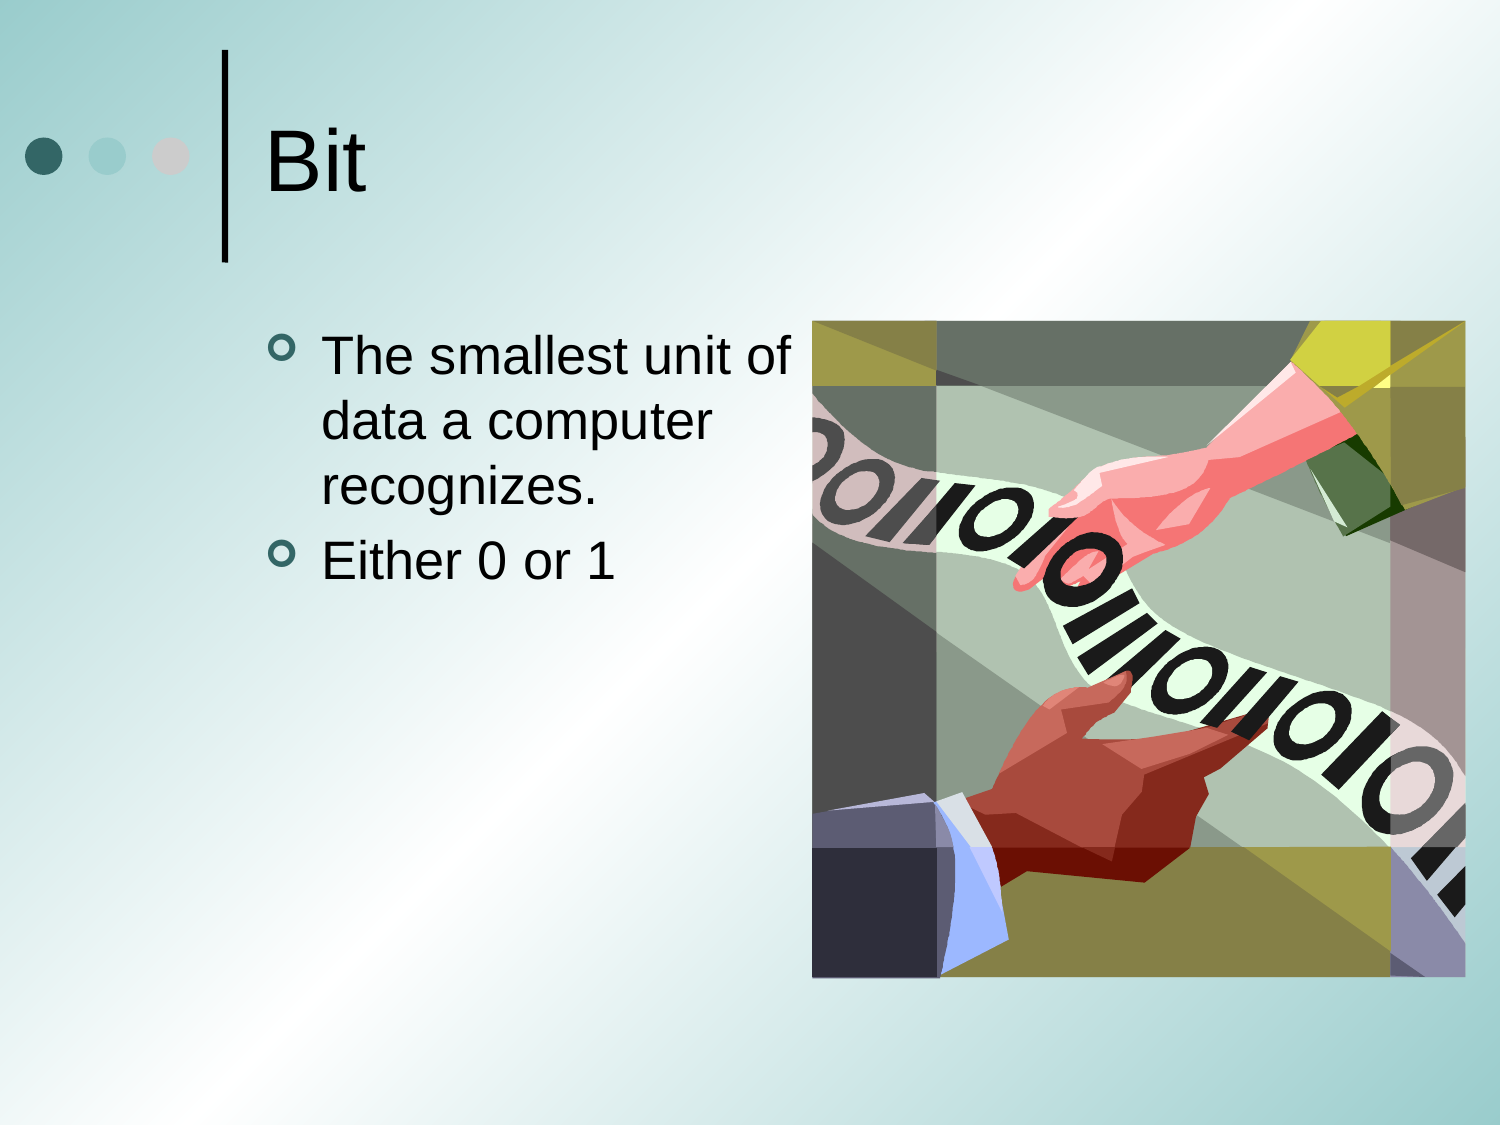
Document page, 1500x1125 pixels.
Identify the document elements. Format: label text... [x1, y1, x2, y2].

list The smallest unit of data a computer recognizes. Either 0 or 1 [249, 312, 810, 988]
title Bit [249, 30, 1401, 282]
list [812, 312, 1475, 988]
